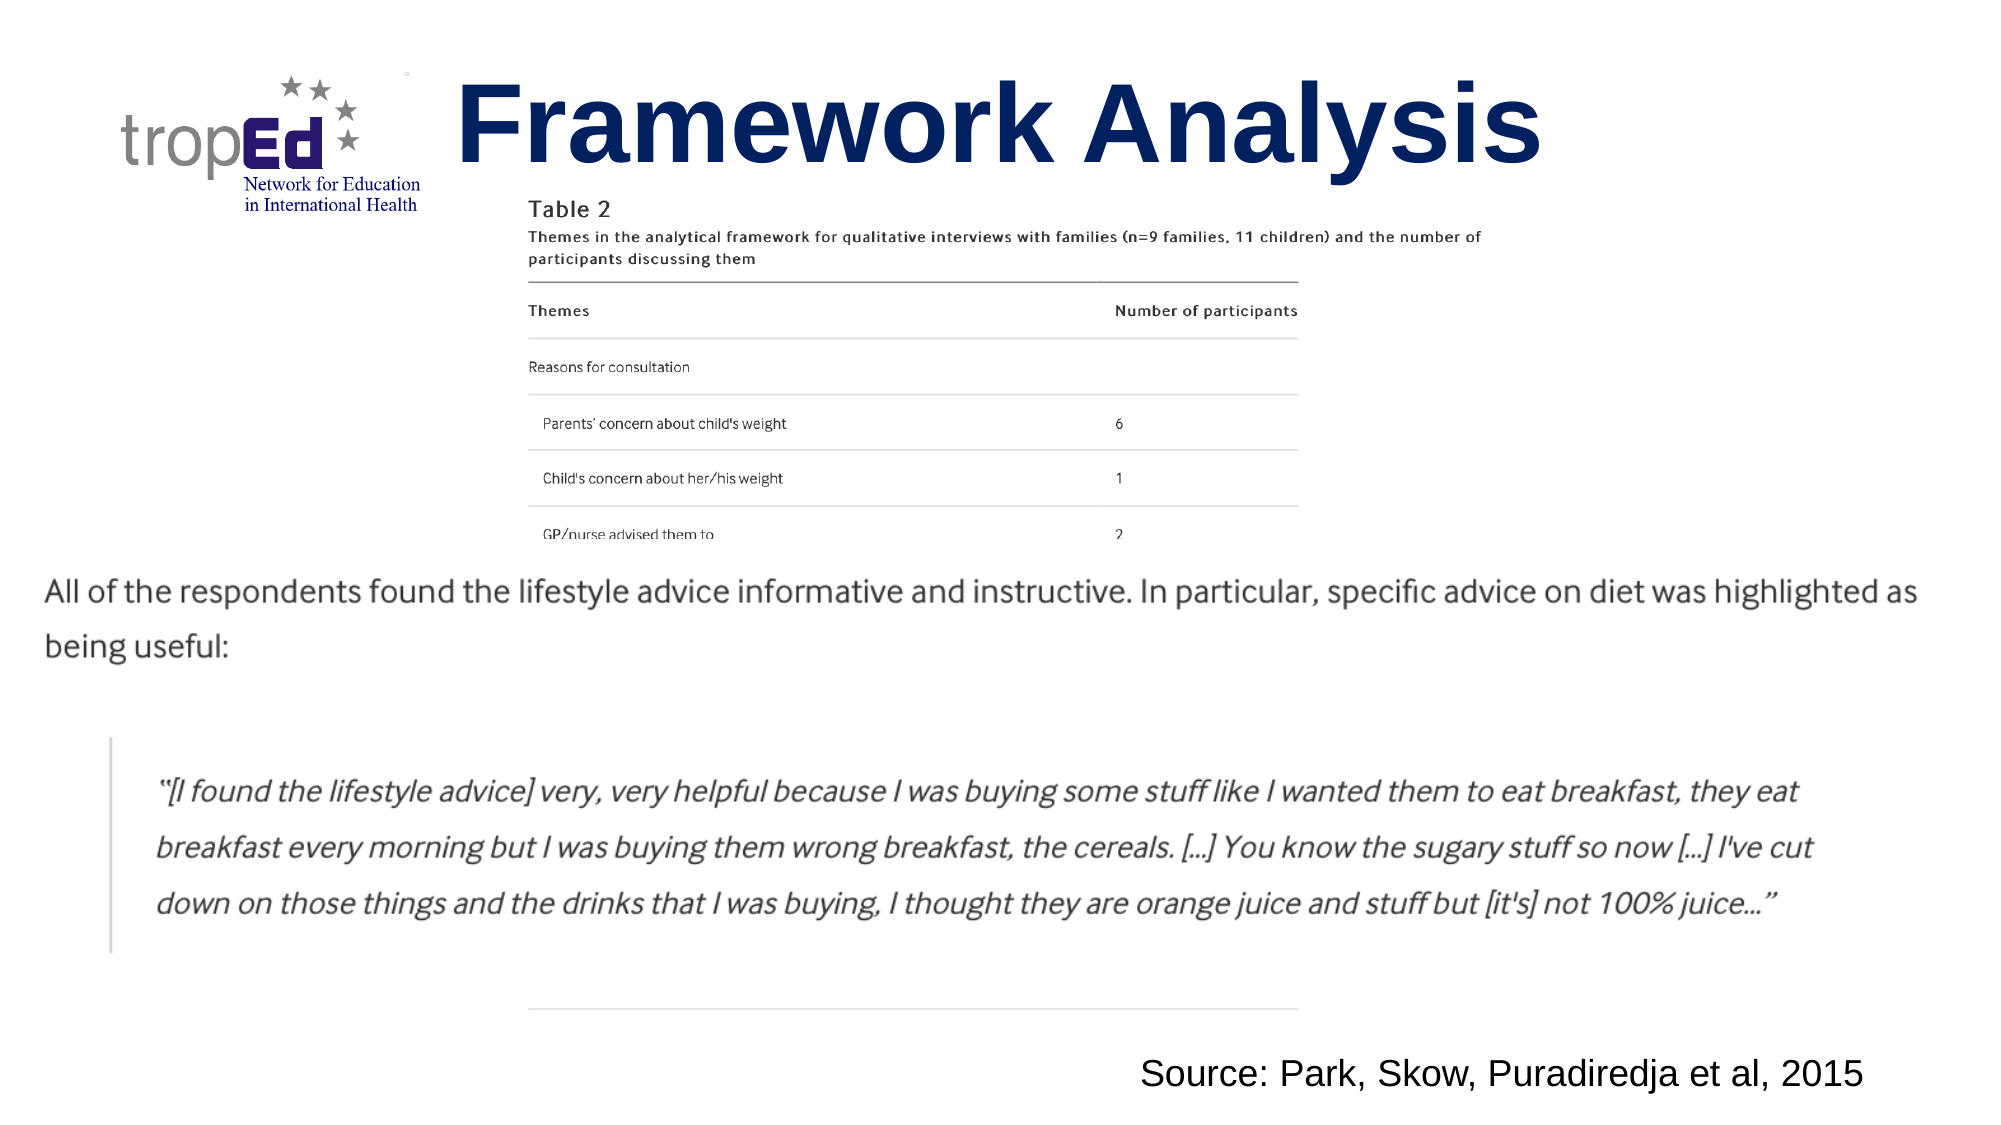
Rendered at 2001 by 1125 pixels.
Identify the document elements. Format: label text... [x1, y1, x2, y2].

text_box Source: Park, Skow, Puradiredja et al, 2015 [1124, 1041, 2000, 1102]
title Framework Analysis [437, 59, 1863, 193]
picture [98, 59, 437, 246]
picture [0, 192, 2000, 1023]
